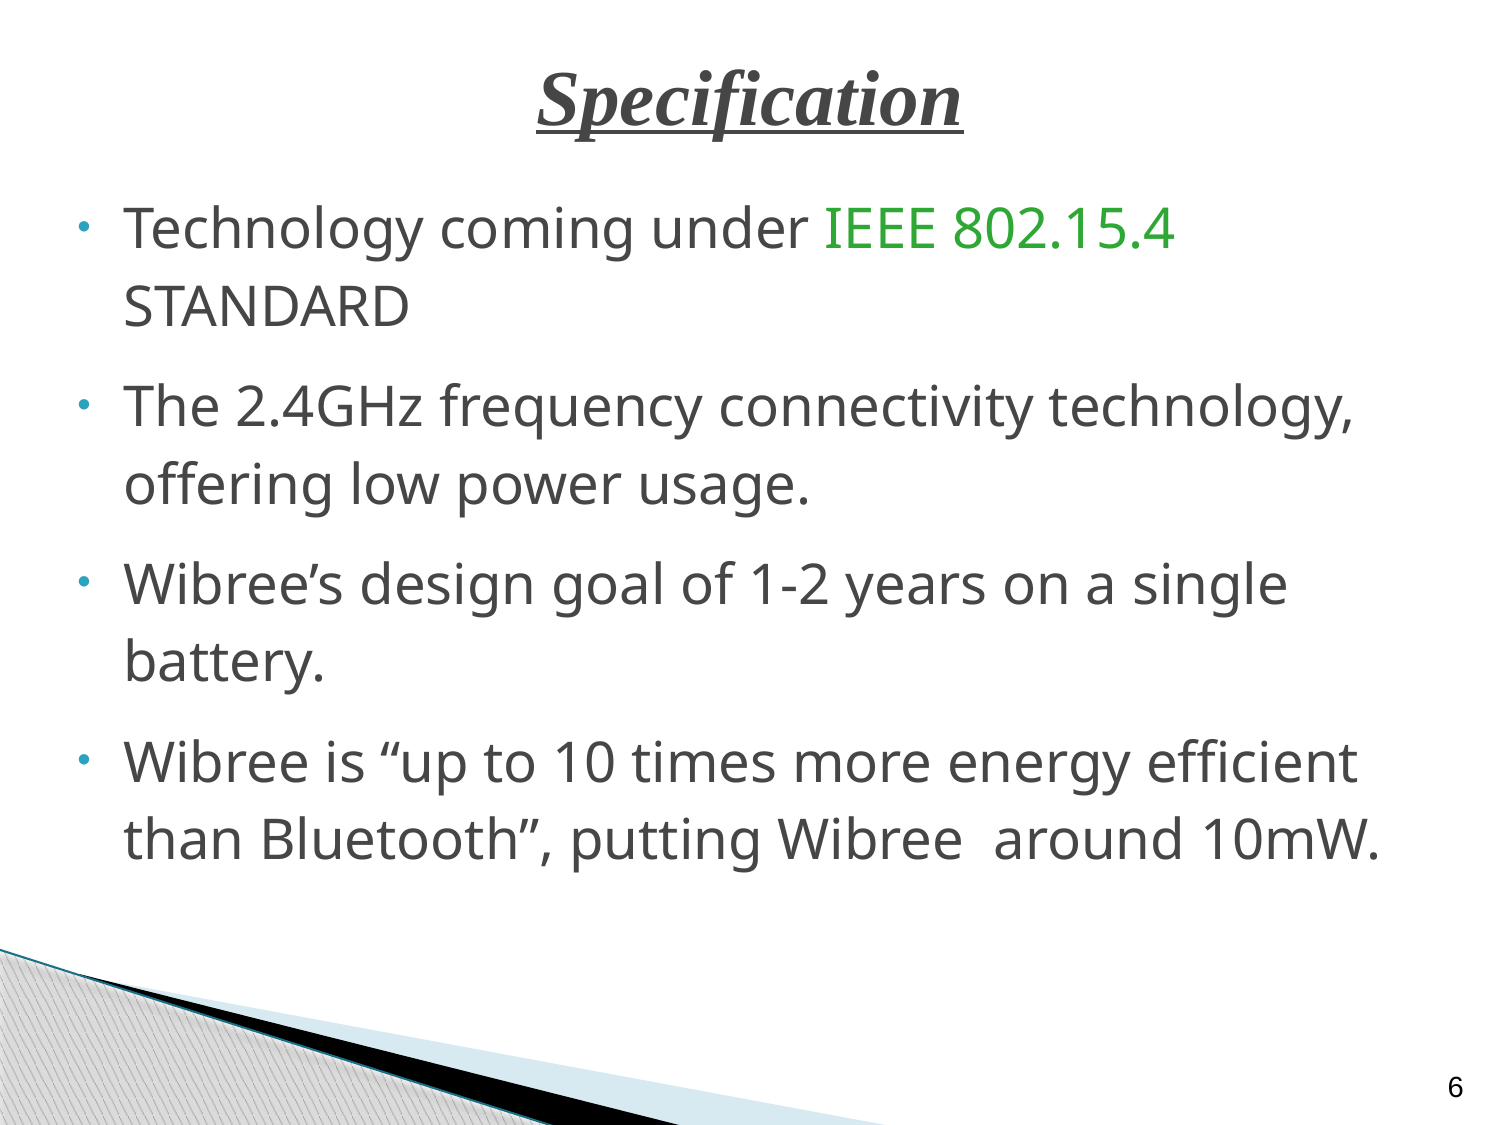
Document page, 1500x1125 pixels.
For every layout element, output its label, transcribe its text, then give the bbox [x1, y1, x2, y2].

title Specification [0, 0, 1500, 188]
list Technology coming under IEEE 802.15.4 STANDARD The 2.4GHz frequency connectivity technology, offering low power usage. Wibree’s design goal of 1-2 years on a single battery. Wibree is “up to 10 times more energy efficient than Bluetooth”, putting Wibree around 10mW. [62, 188, 1413, 918]
slide_number 6 [1418, 1051, 1479, 1112]
